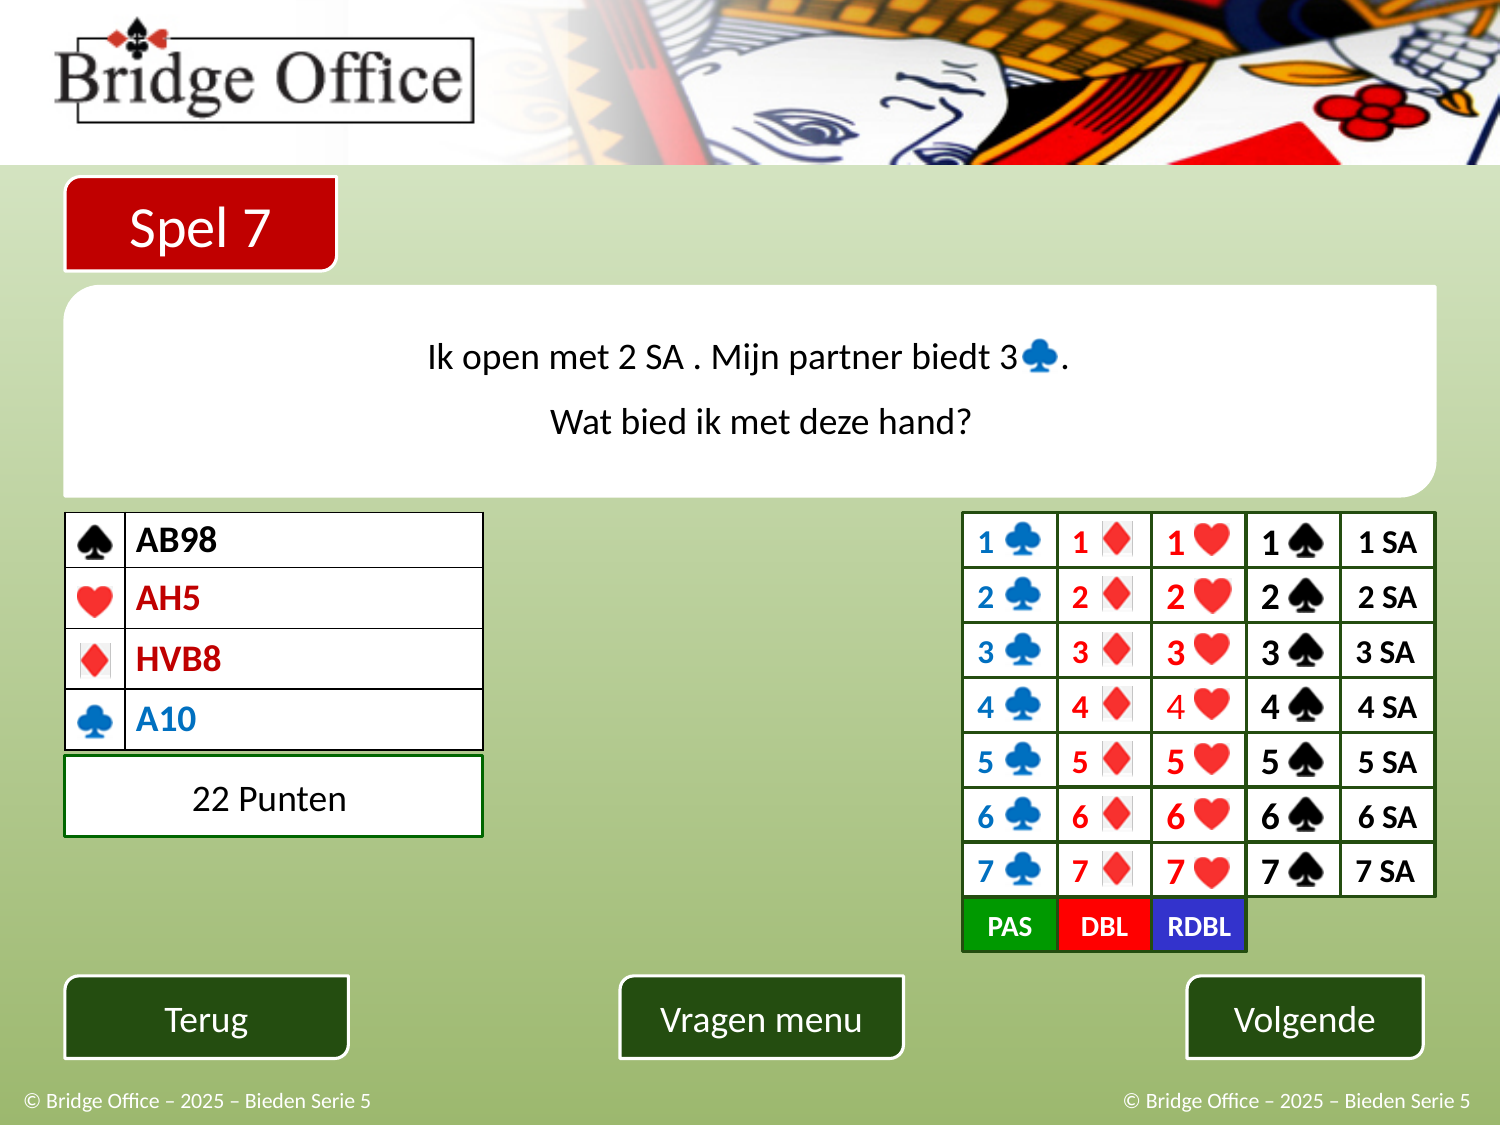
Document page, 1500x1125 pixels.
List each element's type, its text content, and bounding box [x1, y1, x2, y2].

table_cell [66, 690, 124, 749]
picture [1004, 576, 1041, 613]
picture [77, 524, 114, 561]
picture [1099, 796, 1135, 833]
text_box 4 [1150, 676, 1245, 734]
picture [1004, 686, 1041, 723]
text_box Spel 7 [63, 179, 339, 273]
text_box 1 [1153, 511, 1245, 569]
text_box 6 [1150, 786, 1245, 841]
text_box 7 [1056, 841, 1150, 898]
text_box 3 [1245, 621, 1339, 676]
text_box 7 [961, 841, 1056, 896]
text_box 7 [1150, 841, 1245, 898]
text_box 2 SA [1339, 569, 1437, 621]
picture [0, 0, 1500, 166]
picture [1288, 631, 1324, 668]
picture [1288, 576, 1324, 613]
table_cell HVB8 [126, 629, 482, 688]
picture [1288, 796, 1324, 832]
picture [1022, 338, 1059, 374]
text_box 3 [1056, 621, 1150, 676]
picture [1099, 576, 1135, 613]
text_box 3 SA [1339, 621, 1437, 676]
text_box Vragen menu [618, 974, 906, 1061]
text_box 22 Punten [63, 754, 484, 838]
picture [1099, 686, 1135, 723]
text_box 2 [1056, 569, 1153, 621]
picture [1288, 686, 1324, 723]
text_box Wat bied ik met deze hand? [528, 389, 995, 450]
text_box 5 SA [1339, 734, 1437, 786]
text_box © Bridge Office – 2025 – Bieden Serie 5 [8, 1079, 393, 1121]
text_box © Bridge Office – 2025 – Bieden Serie 5 [1107, 1079, 1500, 1121]
text_box PAS [961, 896, 1059, 953]
text_box 2 [961, 569, 1056, 621]
text_box 4 SA [1339, 676, 1437, 734]
text_box 7 [1245, 841, 1339, 898]
picture [77, 643, 114, 679]
text_box [63, 284, 1437, 498]
text_box Terug [63, 974, 350, 1061]
picture [1099, 741, 1135, 778]
picture [1193, 798, 1230, 830]
picture [1004, 521, 1041, 558]
picture [1004, 851, 1041, 887]
text_box Volgende [1185, 974, 1425, 1061]
picture [1004, 741, 1041, 778]
picture [1193, 578, 1232, 614]
text_box 7 SA [1339, 844, 1437, 898]
text_box 6 [1056, 786, 1150, 841]
picture [1193, 688, 1230, 721]
picture [77, 703, 114, 740]
picture [1099, 851, 1135, 887]
picture [1288, 521, 1325, 558]
text_box 5 [1153, 734, 1248, 786]
text_box 1 [1245, 511, 1342, 569]
text_box 1 SA [1342, 511, 1437, 569]
text_box 5 [961, 734, 1059, 786]
text_box 6 [1245, 786, 1339, 841]
text_box 6 [961, 786, 1056, 841]
text_box 5 [1059, 734, 1153, 786]
table_cell A10 [126, 690, 482, 749]
text_box 1 [961, 511, 1059, 569]
text_box 1 [1059, 511, 1153, 569]
picture [1099, 631, 1135, 668]
picture [1004, 631, 1041, 668]
table_header AB98 [126, 513, 482, 567]
picture [1194, 633, 1230, 666]
text_box 5 [1248, 734, 1339, 786]
text_box 3 [1150, 621, 1245, 676]
picture [77, 585, 114, 618]
text_box 4 [1245, 676, 1339, 734]
picture [1193, 857, 1230, 890]
table_cell [66, 629, 124, 688]
text_box 6 SA [1339, 786, 1437, 844]
text_box 4 [961, 676, 1059, 734]
table_cell [66, 568, 124, 628]
picture [1288, 741, 1324, 778]
table_header [66, 513, 124, 567]
text_box RDBL [1153, 898, 1248, 953]
picture [1193, 523, 1230, 556]
text_box 2 [1153, 569, 1245, 621]
text_box Ik open met 2 SA . Mijn partner biedt 3 . [394, 324, 1104, 385]
picture [1099, 521, 1135, 558]
text_box DBL [1059, 898, 1153, 953]
text_box 4 [1059, 676, 1150, 734]
picture [1288, 851, 1324, 887]
picture [1193, 743, 1230, 776]
picture [1004, 796, 1041, 833]
text_box 3 [961, 621, 1056, 676]
text_box 2 [1245, 569, 1339, 621]
table_cell AH5 [126, 568, 482, 628]
